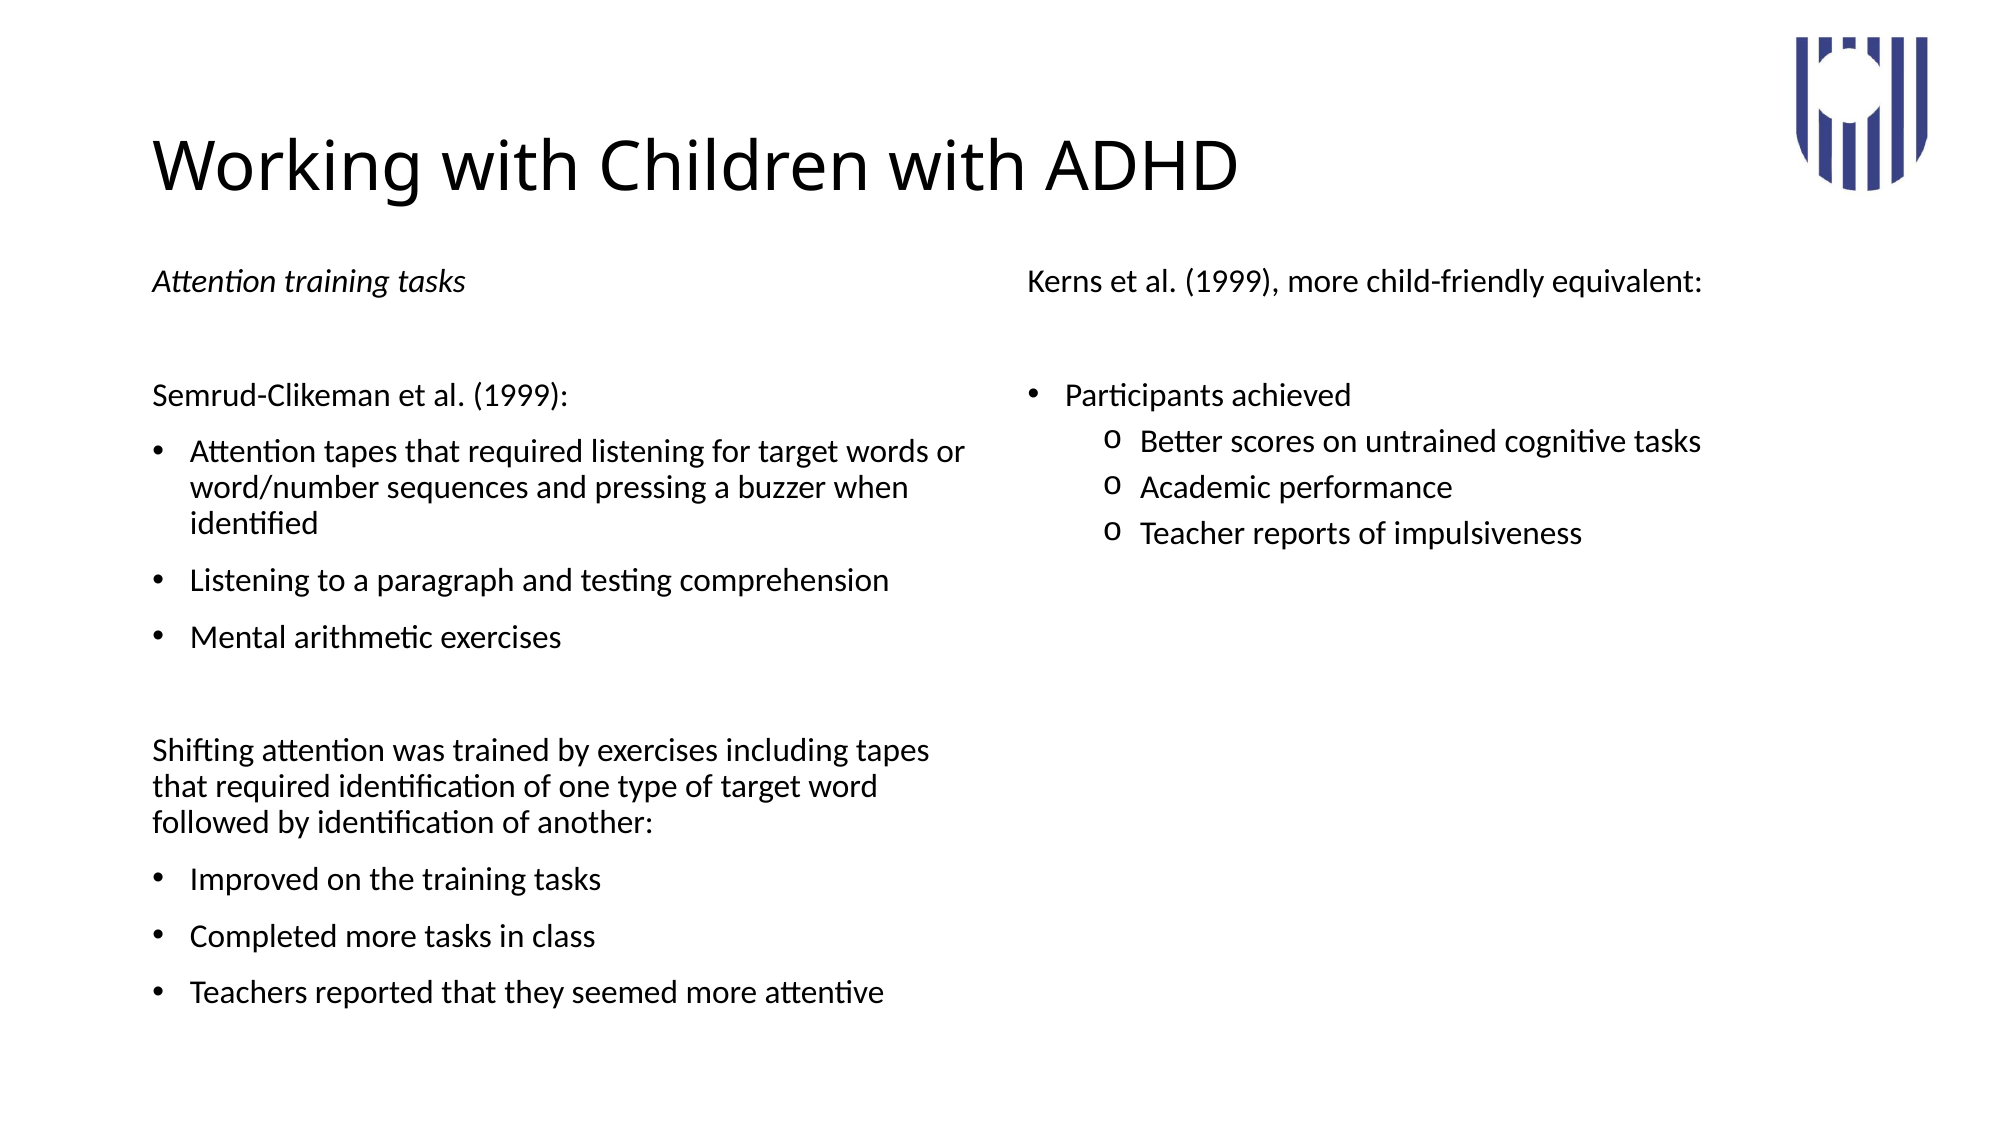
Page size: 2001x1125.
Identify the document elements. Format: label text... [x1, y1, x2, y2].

picture [1742, 0, 1983, 240]
list Kerns et al. (1999), more child-friendly equivalent: Participants achieved Better scores on untrained cognitive tasks Academic performance Teacher reports of impulsiveness [1012, 256, 1863, 1014]
list Attention training tasks Semrud-Clikeman et al. (1999): Attention tapes that required listening for target words or word/number sequences and pressing a buzzer when identified Listening to a paragraph and testing comprehension Mental arithmetic exercises Shifting attention was trained by exercises including tapes that required identification of one type of target word followed by identification of another: Improved on the training tasks Completed more tasks in class Teachers reported that they seemed more attentive [137, 256, 988, 1014]
title Working with Children with ADHD [137, 59, 1863, 278]
